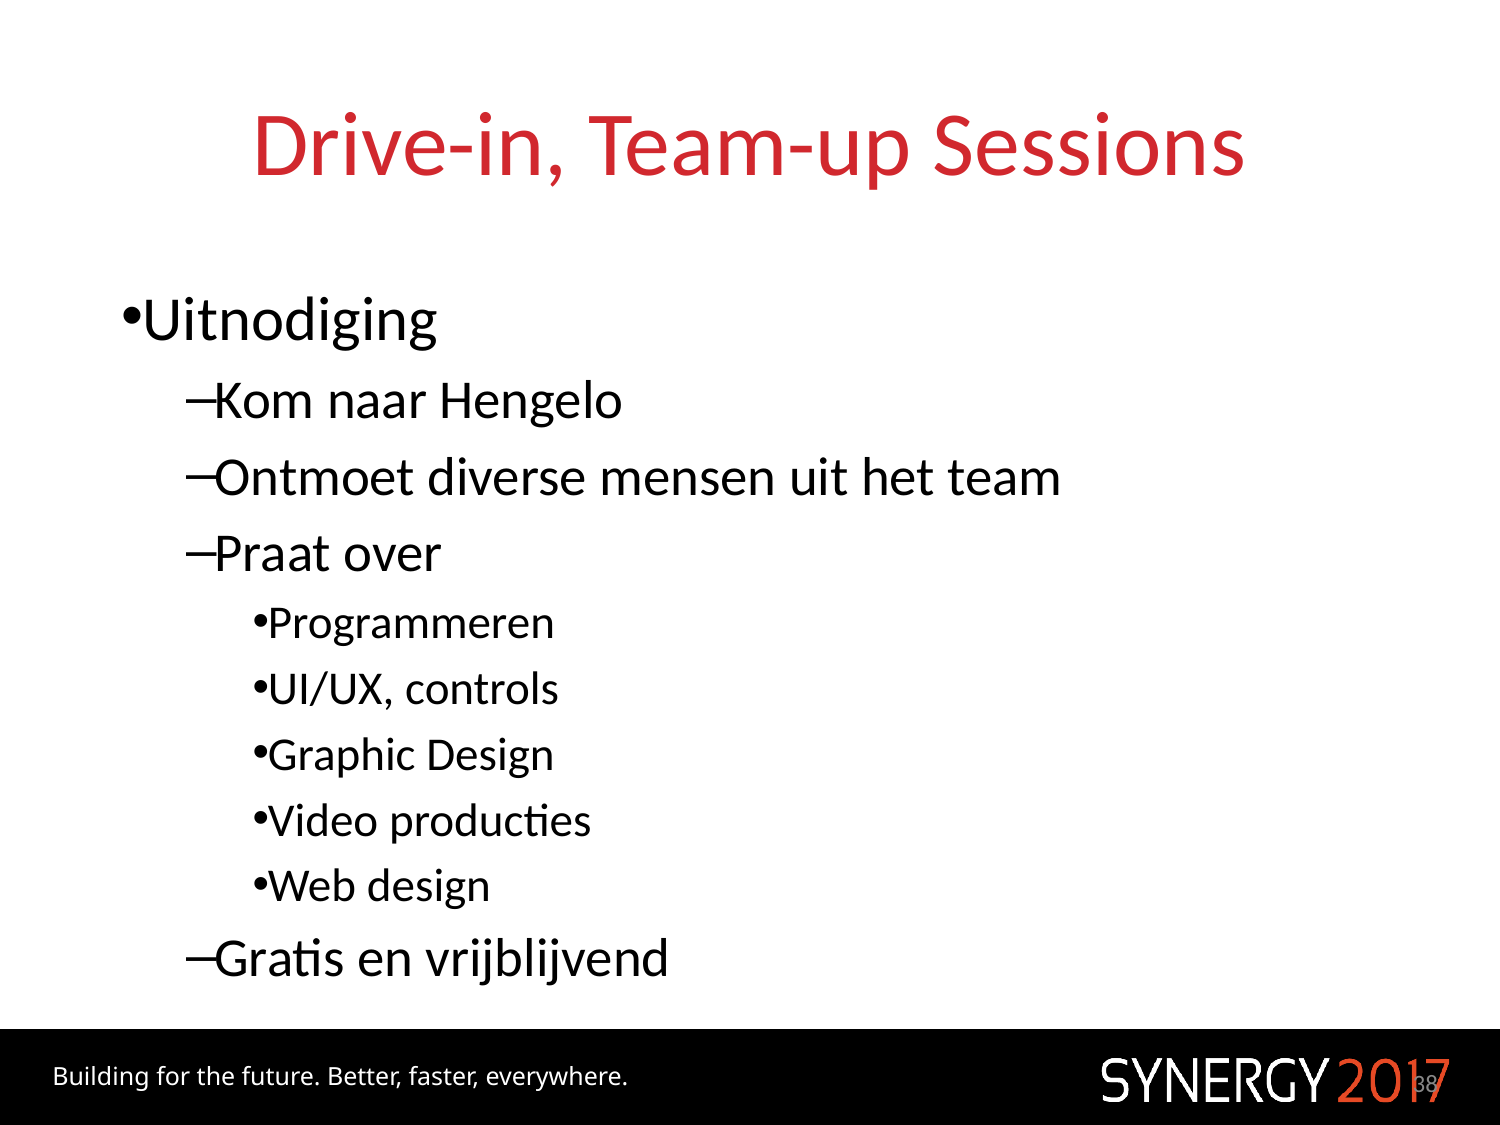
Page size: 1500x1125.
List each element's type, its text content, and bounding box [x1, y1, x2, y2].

picture [1087, 1042, 1463, 1118]
title Drive-in, Team-up Sessions [75, 45, 1425, 233]
slide_number 38 [1345, 1052, 1454, 1113]
list Uitnodiging Kom naar Hengelo Ontmoet diverse mensen uit het team Praat over Programmeren UI/UX, controls Graphic Design Video producties Web design Gratis en vrijblijvend [75, 262, 1425, 1005]
